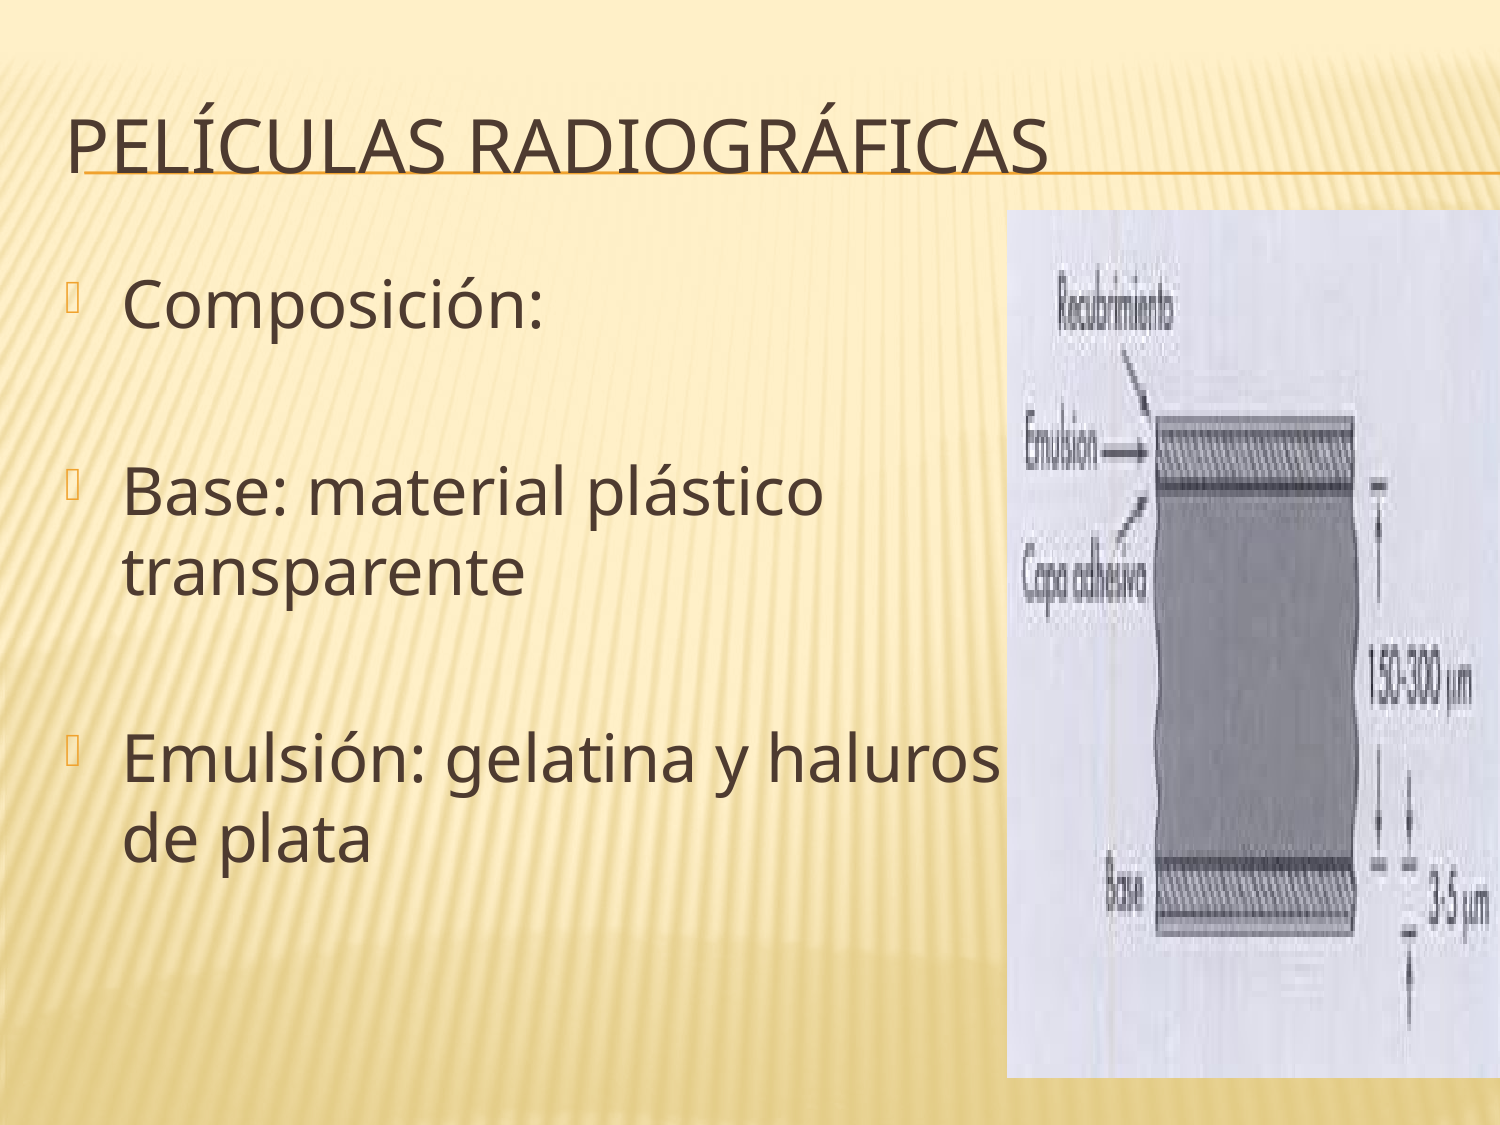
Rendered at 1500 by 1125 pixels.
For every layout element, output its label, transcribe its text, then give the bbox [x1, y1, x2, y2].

title Películas radiográficas [50, 75, 1475, 213]
picture [1007, 210, 1500, 1079]
list Composición: Base: material plástico transparente Emulsión: gelatina y haluros de plata [50, 254, 997, 998]
